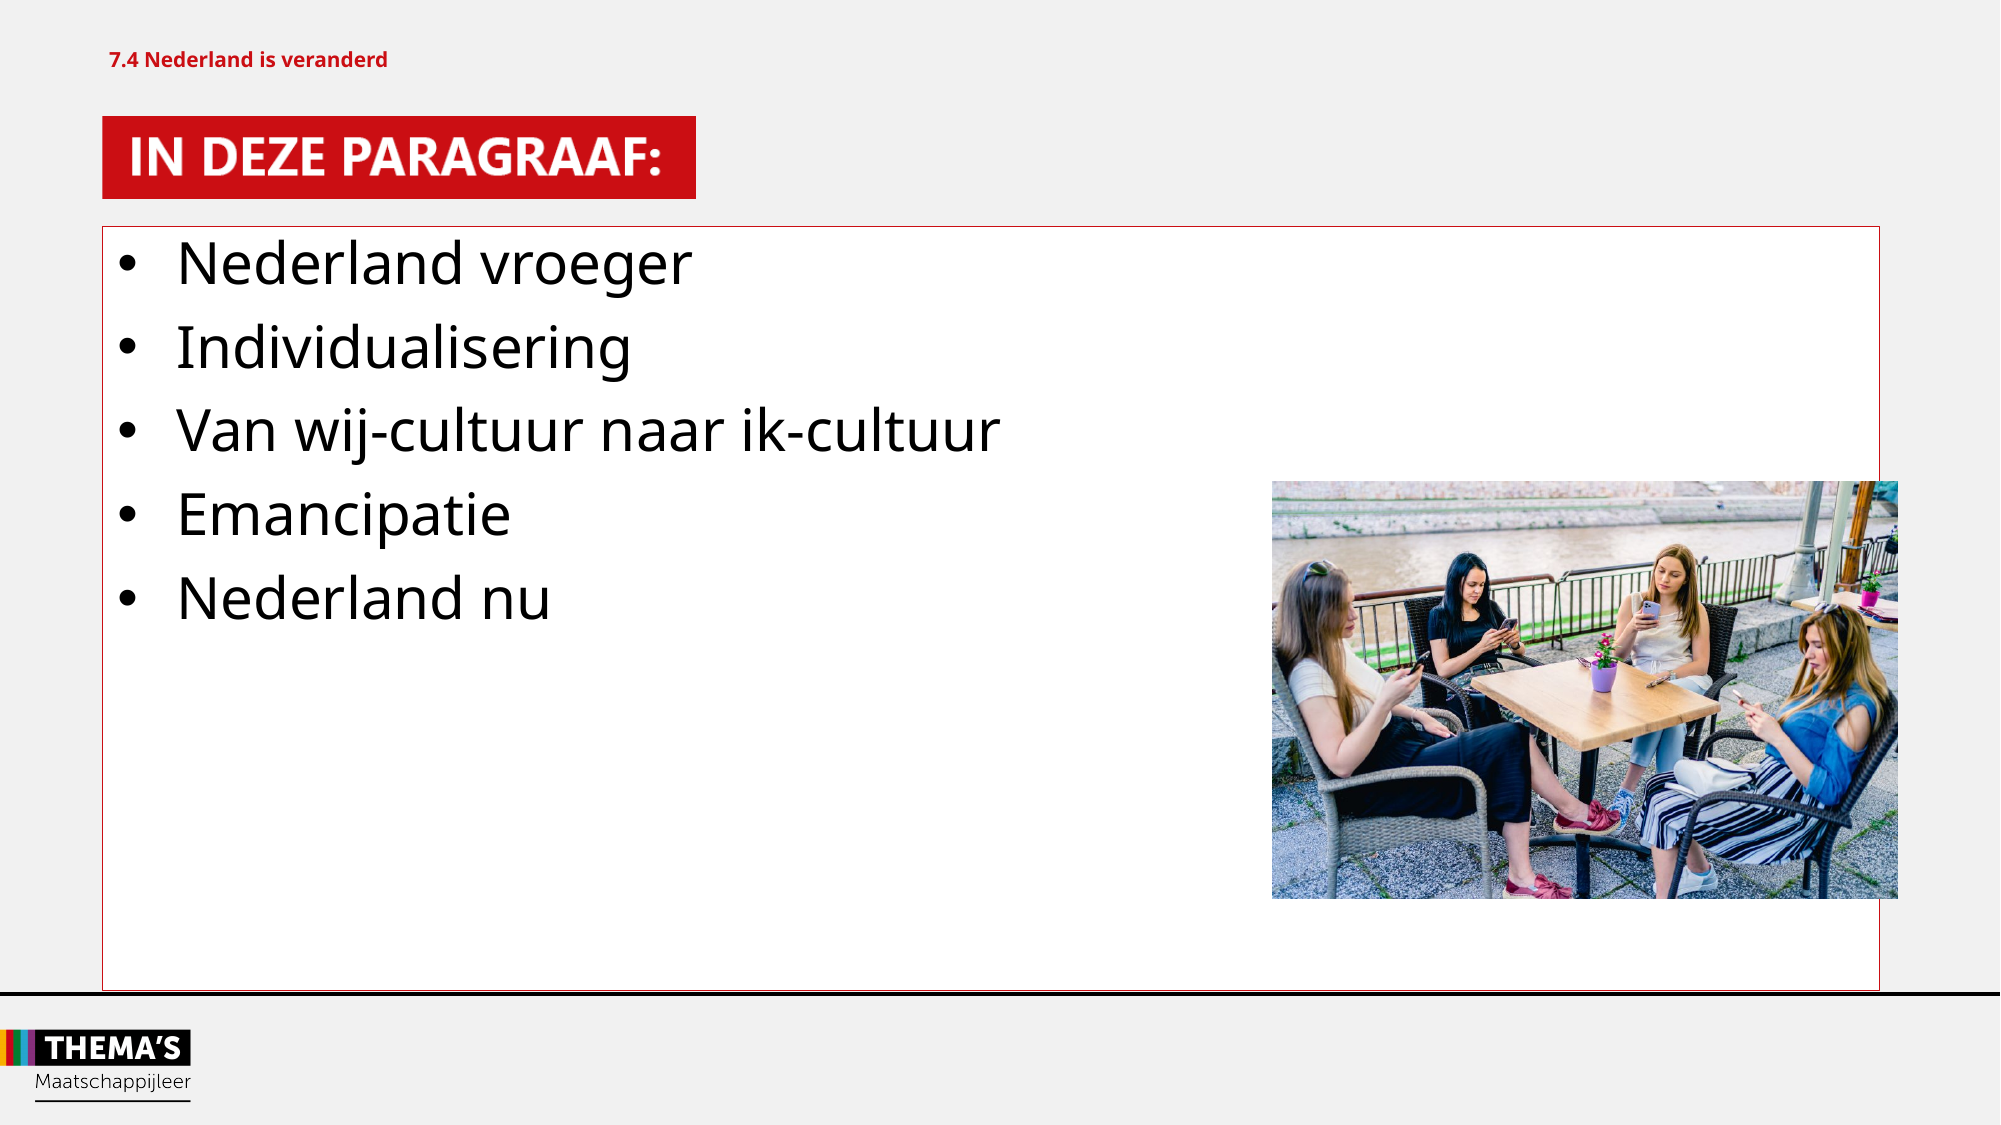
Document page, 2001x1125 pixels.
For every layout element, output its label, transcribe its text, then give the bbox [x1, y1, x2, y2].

list Nederland vroeger Individualisering Van wij-cultuur naar ik-cultuur Emancipatie Nederland nu [102, 226, 1880, 991]
picture [1272, 481, 1898, 899]
picture [0, 993, 203, 1125]
list 7.4 Nederland is veranderd [94, 33, 941, 88]
